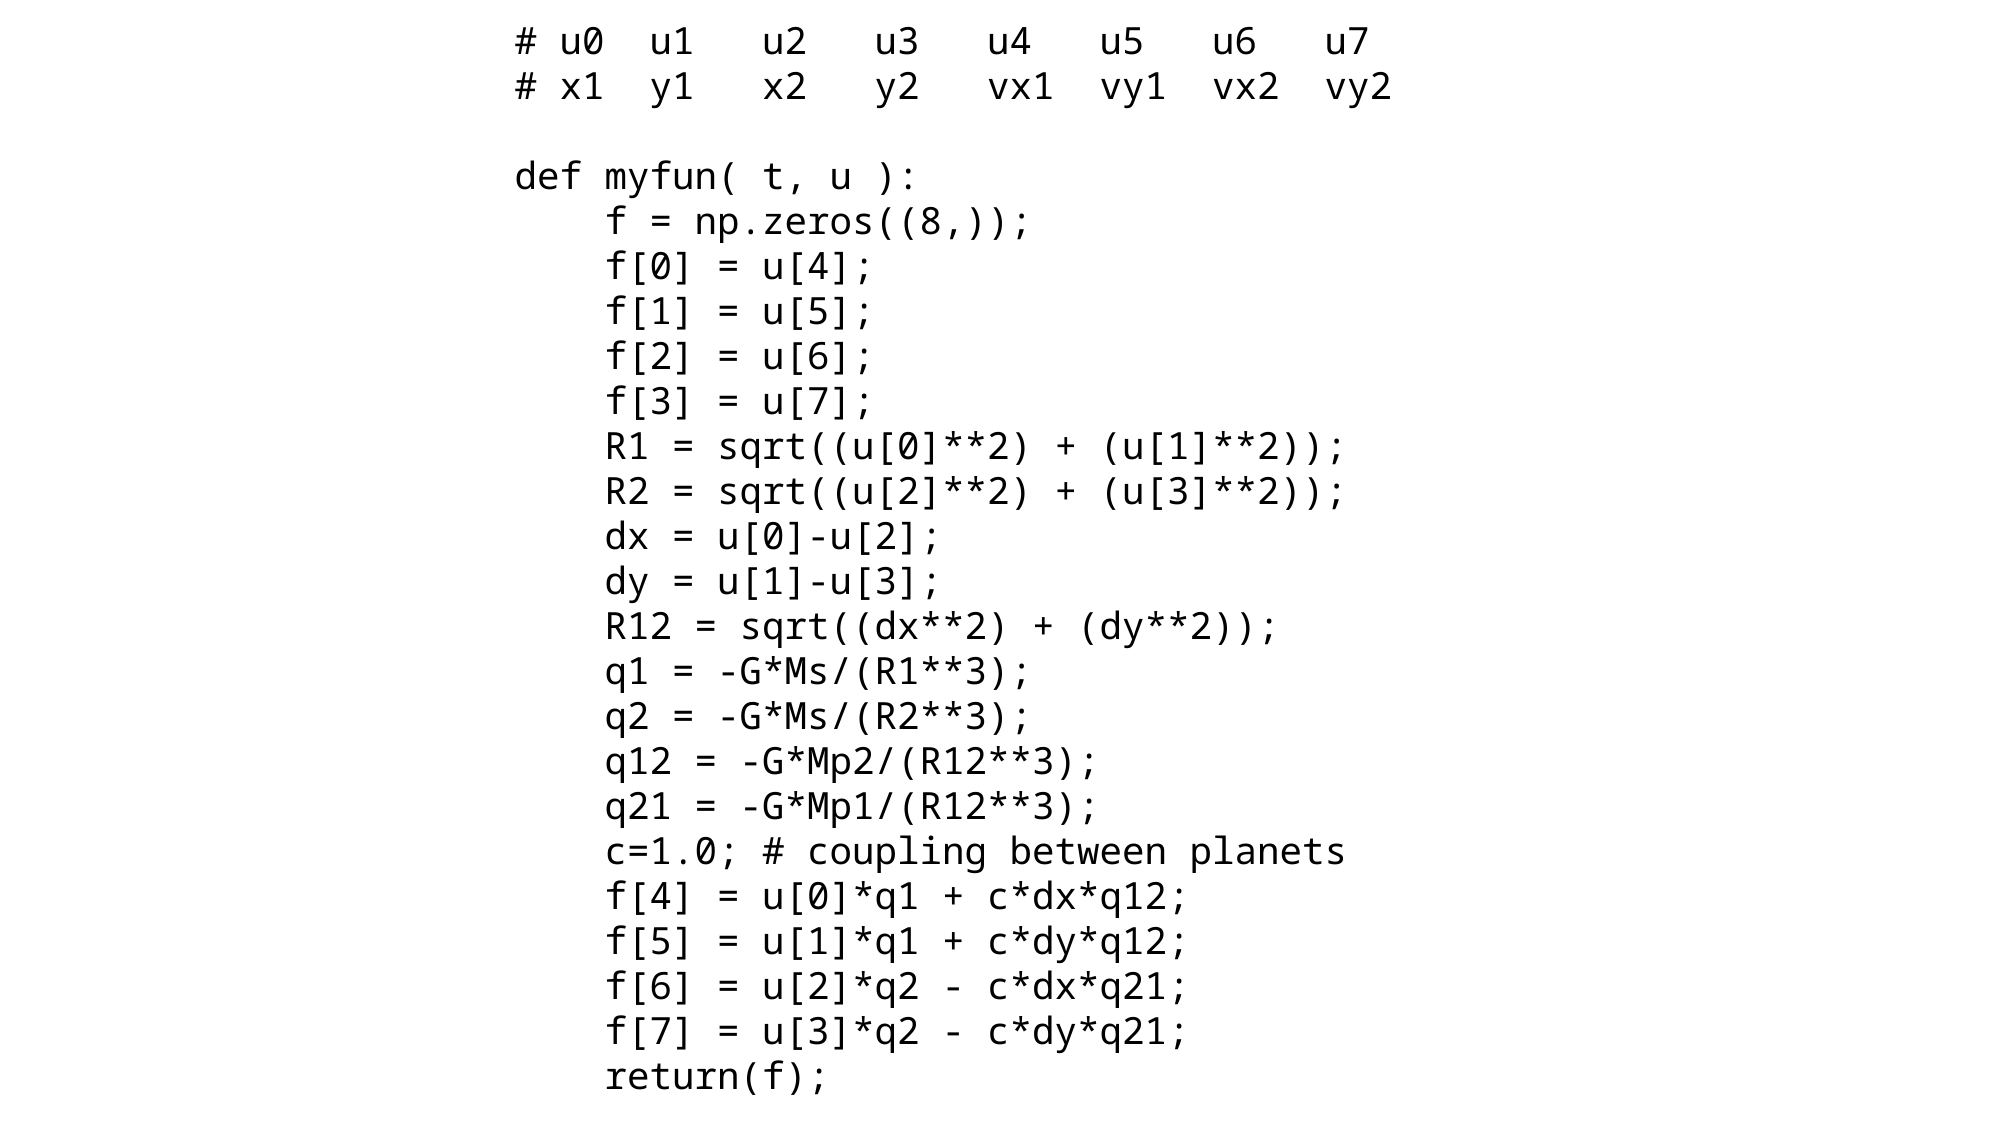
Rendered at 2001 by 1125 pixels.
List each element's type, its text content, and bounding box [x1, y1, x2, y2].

text_box # u0 u1 u2 u3 u4 u5 u6 u7 # x1 y1 x2 y2 vx1 vy1 vx2 vy2 def myfun( t, u ): f = np.zeros((8,)); f[0] = u[4]; f[1] = u[5]; f[2] = u[6]; f[3] = u[7]; R1 = sqrt((u[0]**2) + (u[1]**2)); R2 = sqrt((u[2]**2) + (u[3]**2)); dx = u[0]-u[2]; dy = u[1]-u[3]; R12 = sqrt((dx**2) + (dy**2)); q1 = -G*Ms/(R1**3); q2 = -G*Ms/(R2**3); q12 = -G*Mp2/(R12**3); q21 = -G*Mp1/(R12**3); c=1.0; # coupling between planets f[4] = u[0]*q1 + c*dx*q12; f[5] = u[1]*q1 + c*dy*q12; f[6] = u[2]*q2 - c*dx*q21; f[7] = u[3]*q2 - c*dy*q21; return(f); [499, 9, 1500, 1105]
